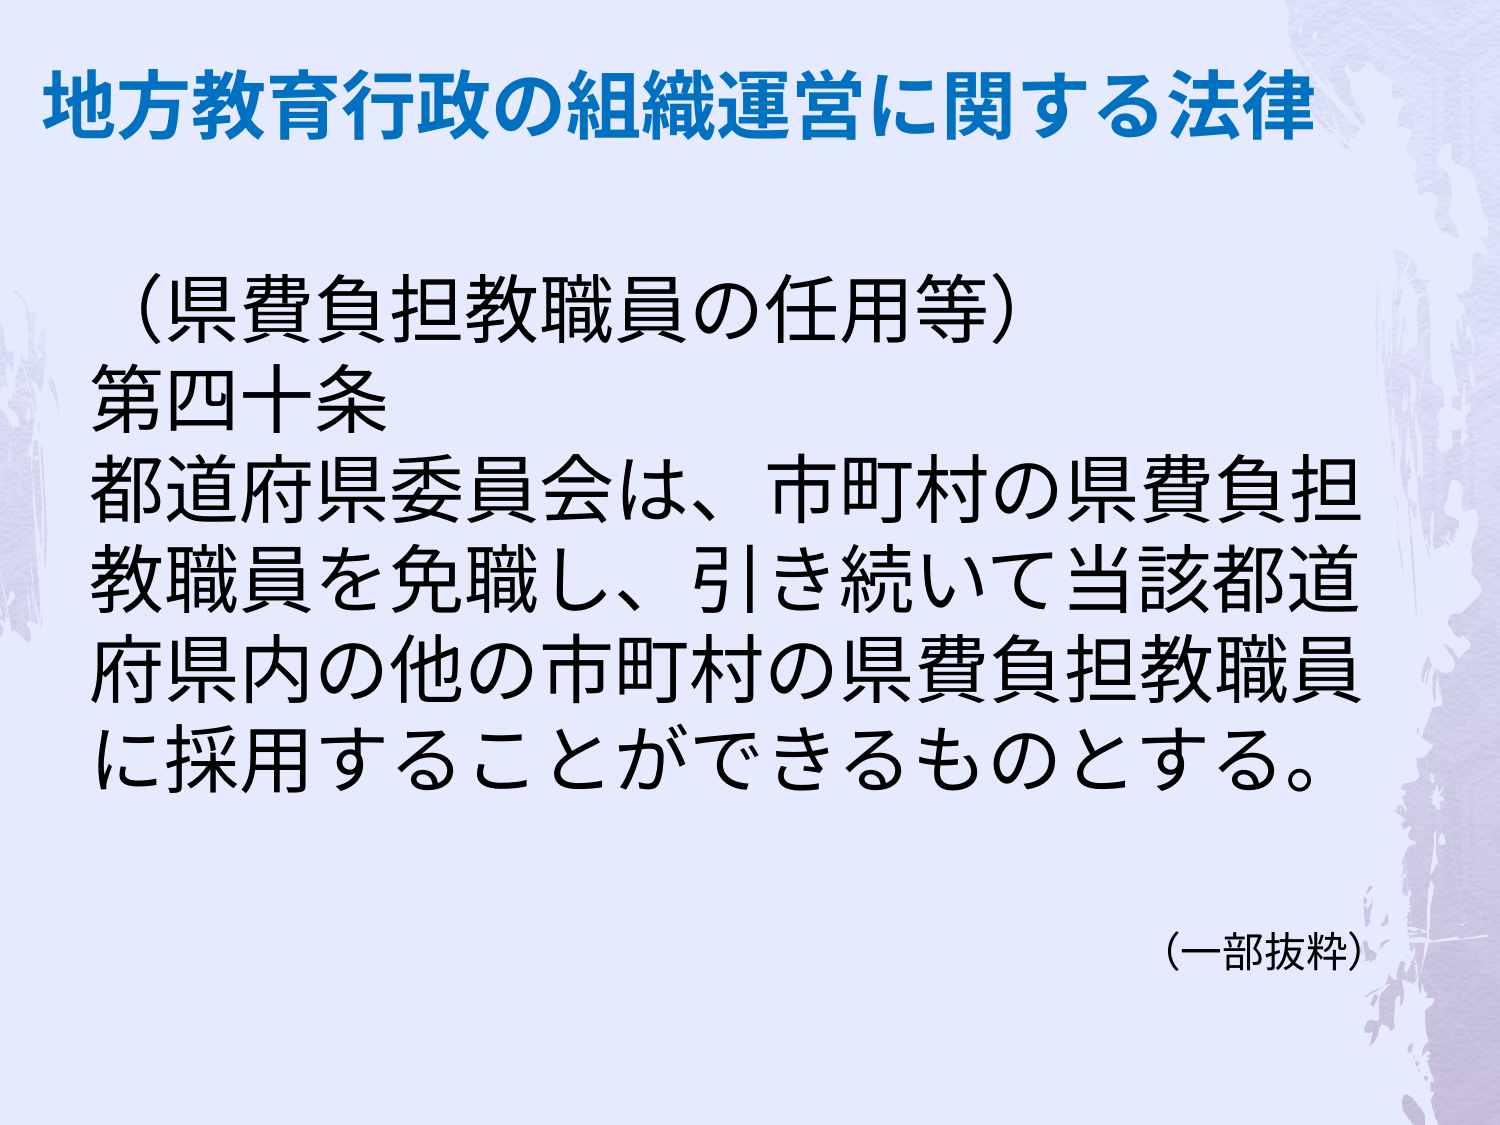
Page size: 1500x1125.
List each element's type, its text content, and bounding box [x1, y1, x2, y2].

text_box （県費負担教職員の任用等） 第四十条 都道府県委員会は、市町村の県費負担教職員を免職し、引き続いて当該都道府県内の他の市町村の県費負担教職員に採用することができるものとする。 （一部抜粋） [74, 255, 1447, 991]
text_box 地方教育行政の組織運営に関する法律 [41, 45, 1392, 149]
